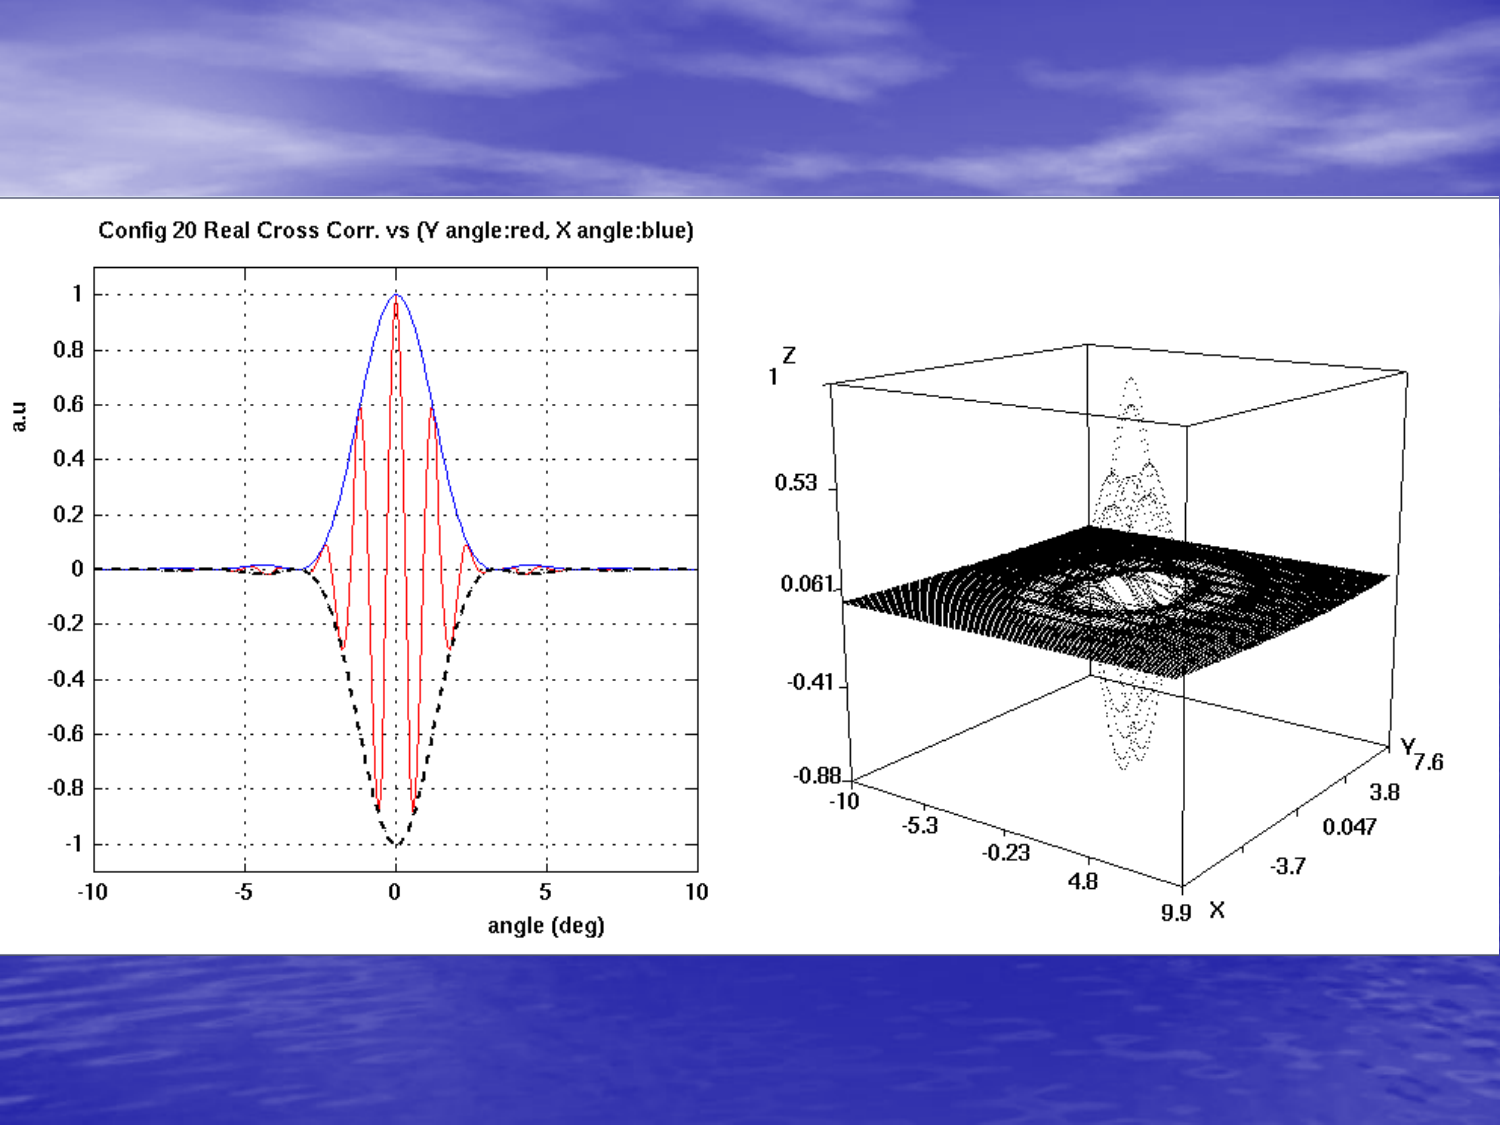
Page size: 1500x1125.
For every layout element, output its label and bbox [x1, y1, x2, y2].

picture [0, 196, 1499, 956]
